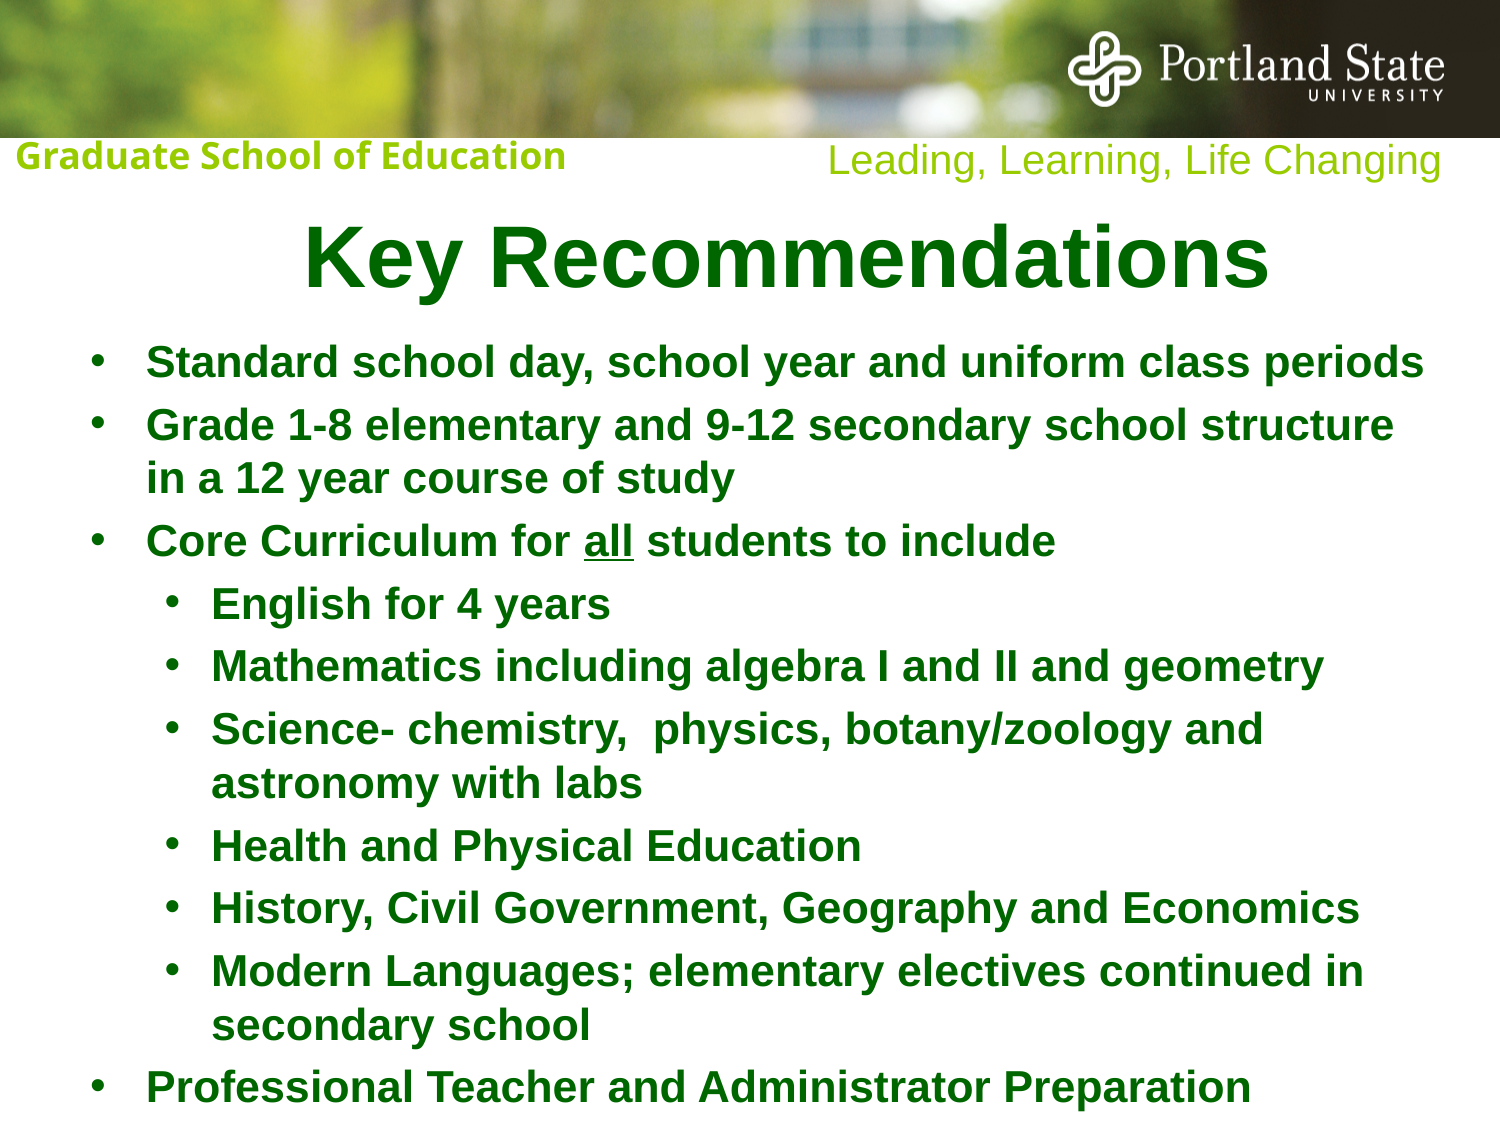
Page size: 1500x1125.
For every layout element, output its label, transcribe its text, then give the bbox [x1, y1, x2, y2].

list Standard school day, school year and uniform class periods Grade 1-8 elementary and 9-12 secondary school structure in a 12 year course of study Core Curriculum for all students to include English for 4 years Mathematics including algebra I and II and geometry Science- chemistry, physics, botany/zoology and astronomy with labs Health and Physical Education History, Civil Government, Geography and Economics Modern Languages; elementary electives continued in secondary school Professional Teacher and Administrator Preparation [74, 324, 1451, 1125]
picture [0, 0, 1500, 138]
title Key Recommendations [74, 203, 1500, 314]
